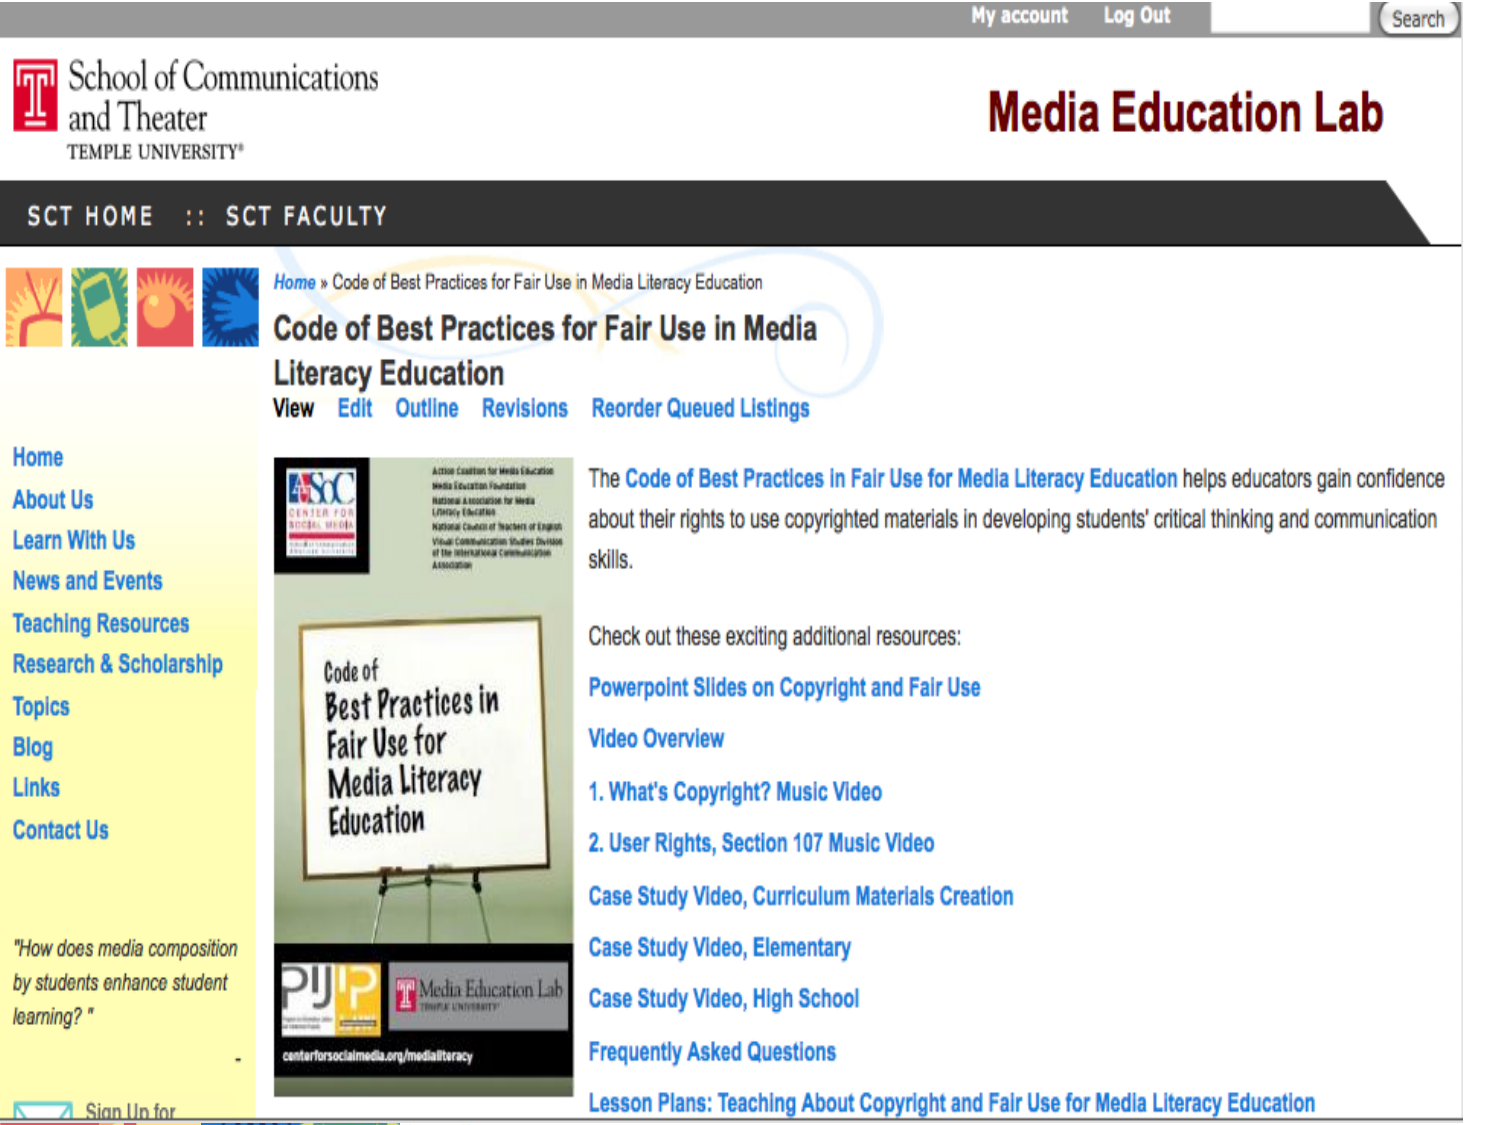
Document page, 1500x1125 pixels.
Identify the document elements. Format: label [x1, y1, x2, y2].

list [0, 0, 1463, 1125]
